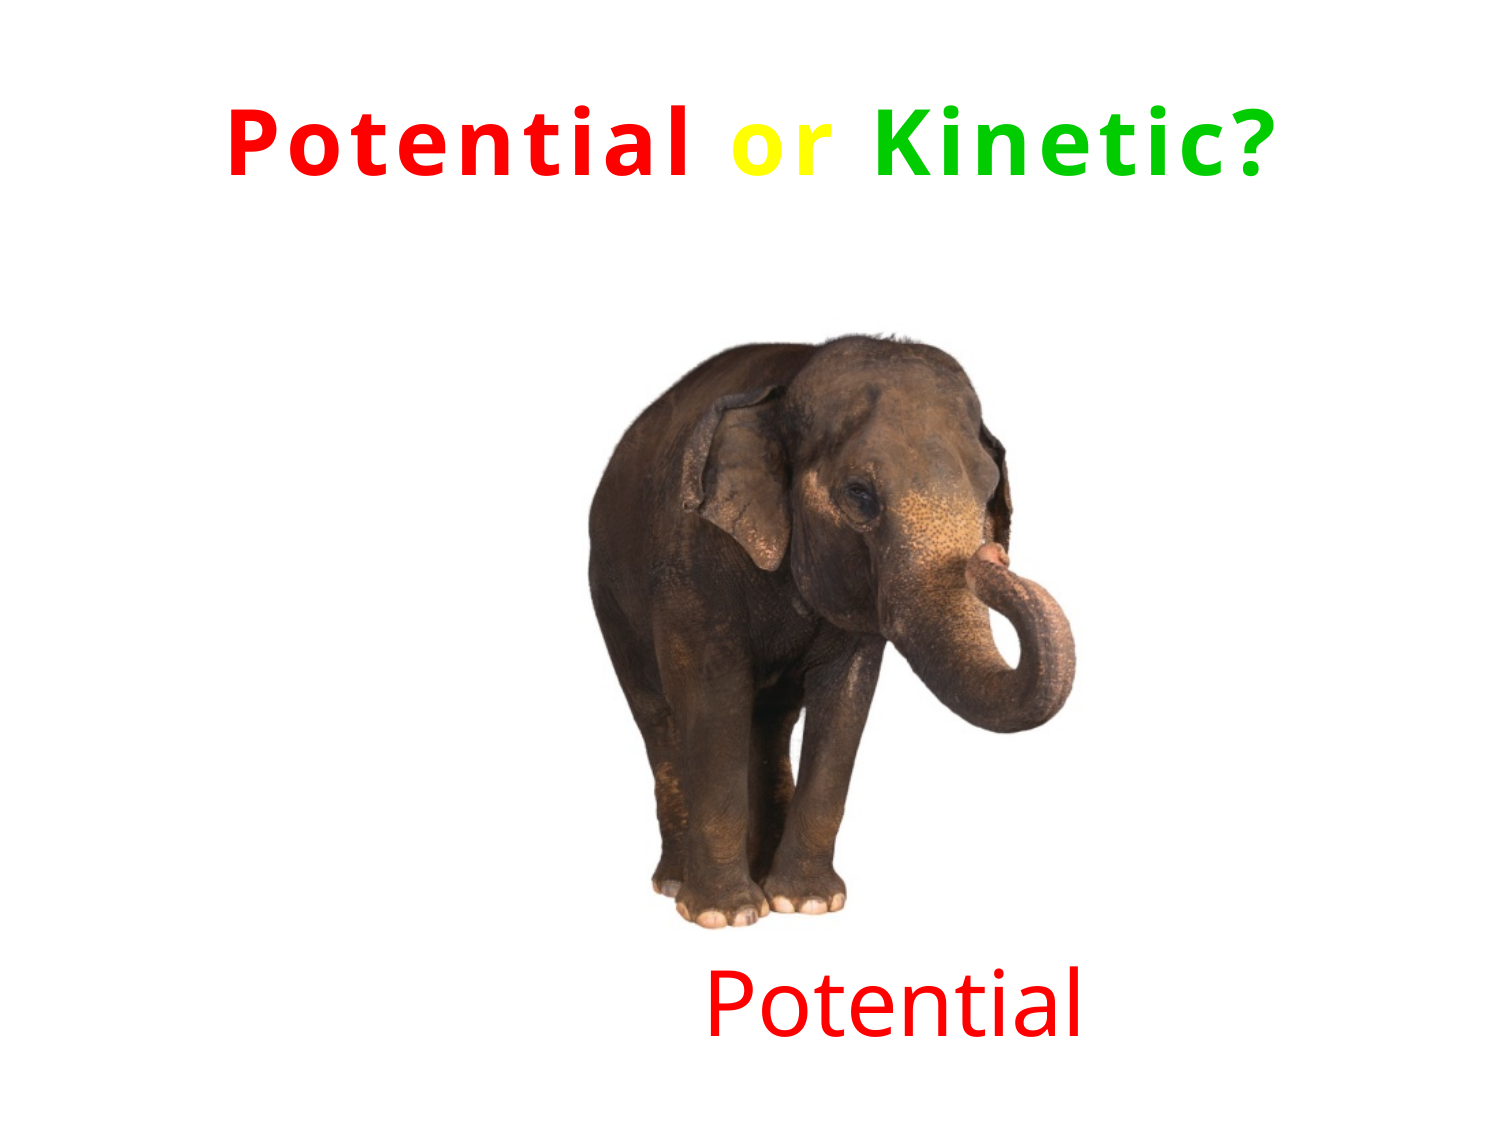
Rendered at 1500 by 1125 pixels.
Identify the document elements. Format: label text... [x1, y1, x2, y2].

text_box Potential [687, 937, 1438, 1063]
title Potential or Kinetic? [74, 44, 1426, 233]
picture [362, 187, 1213, 1038]
